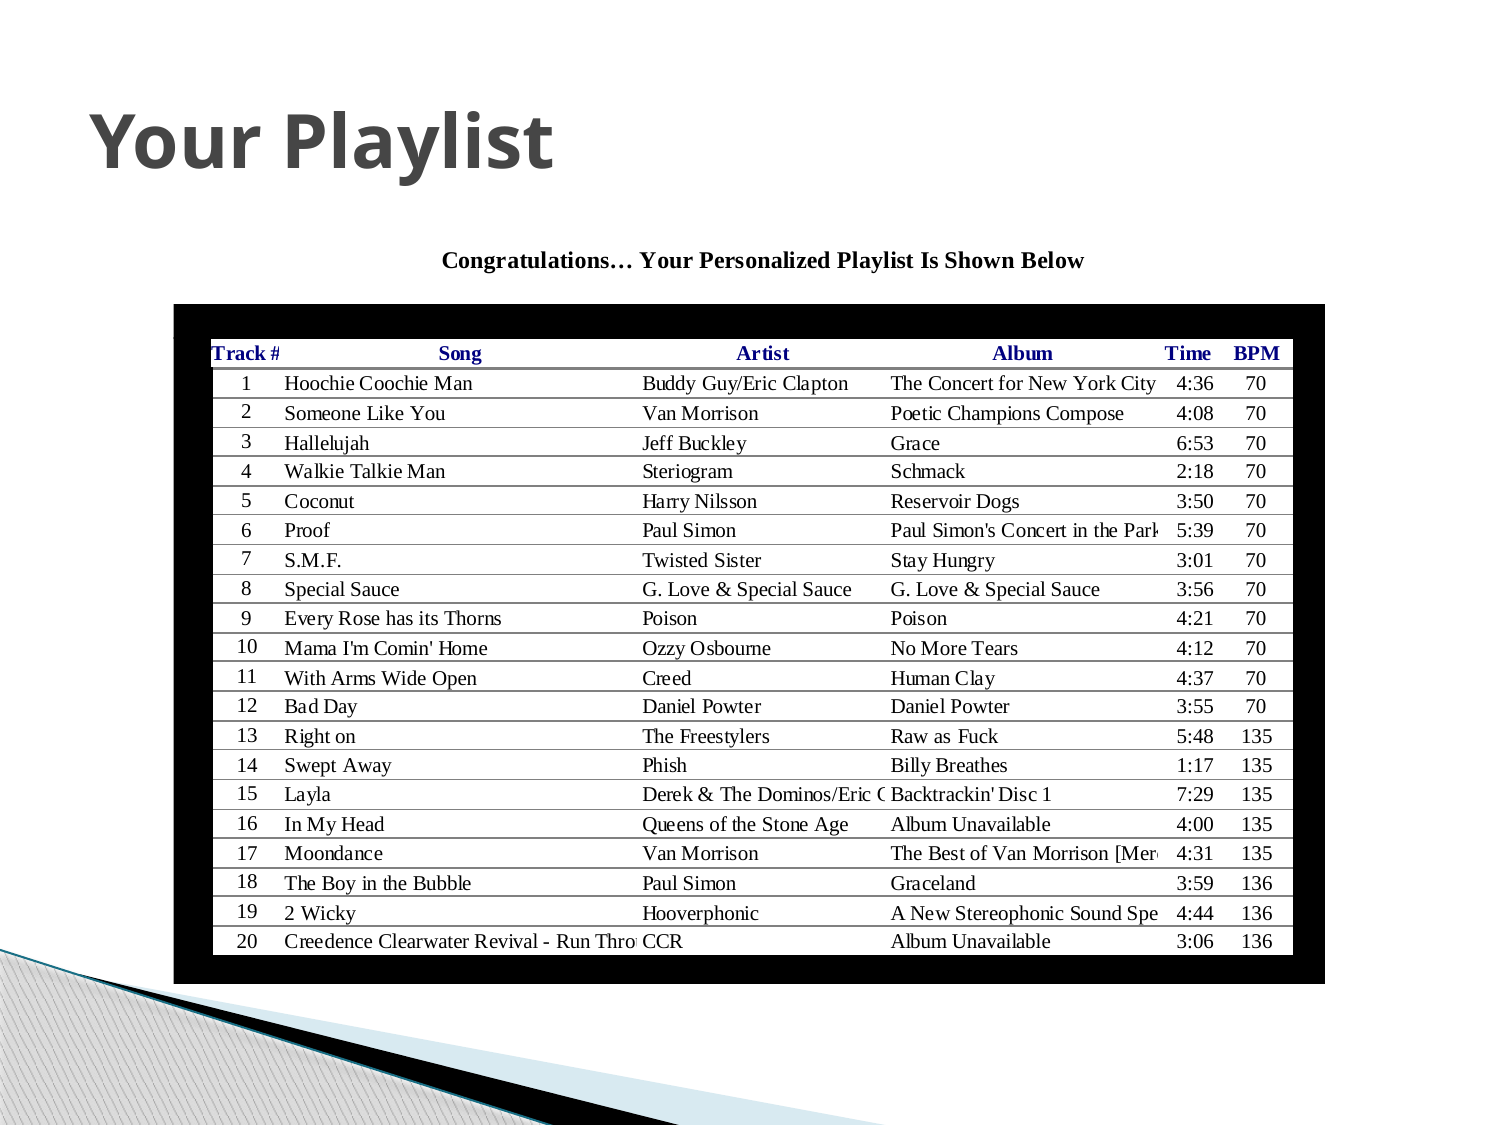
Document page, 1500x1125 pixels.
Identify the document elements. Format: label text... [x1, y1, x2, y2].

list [171, 242, 1328, 986]
title Your Playlist [75, 45, 1425, 233]
